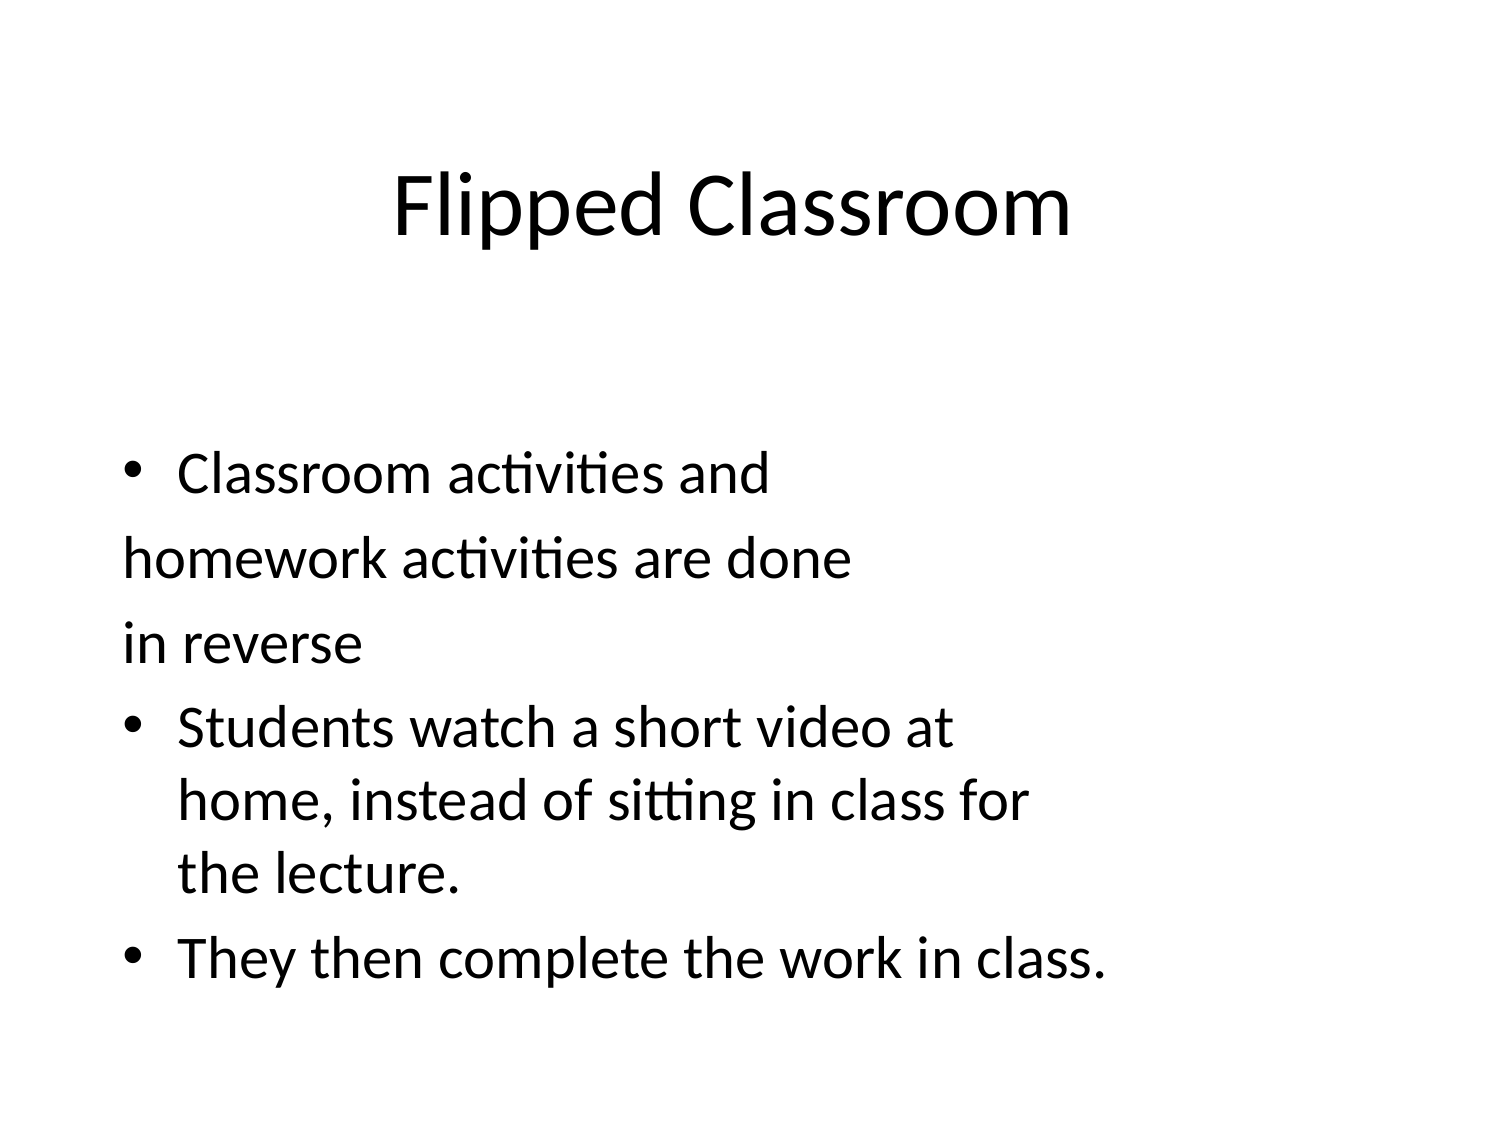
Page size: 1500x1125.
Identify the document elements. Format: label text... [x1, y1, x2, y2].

list Classroom activities and homework activities are done in reverse Students watch a short video at home, instead of sitting in class for the lecture. They then complete the work in class. [107, 425, 1124, 1017]
title Flipped Classroom [162, 99, 1306, 298]
